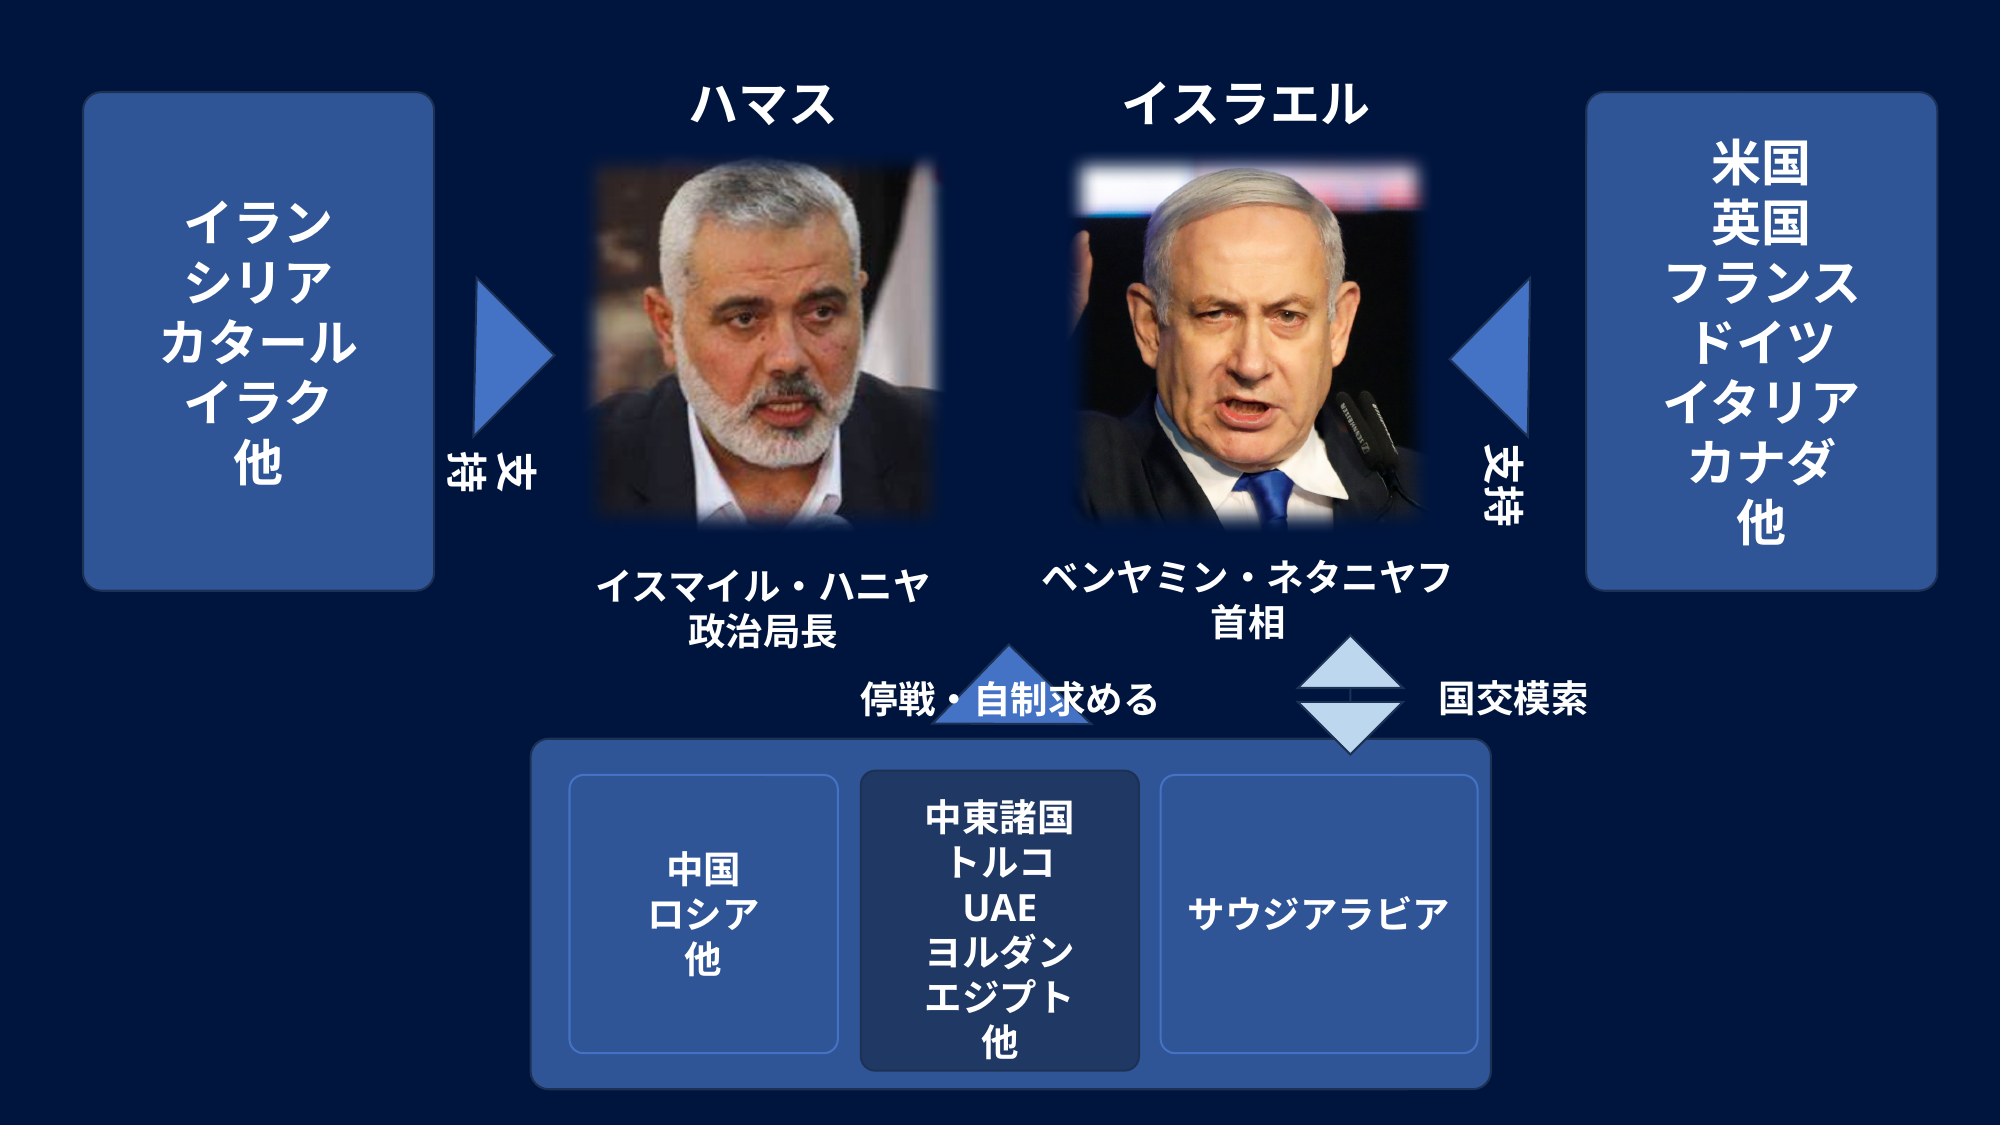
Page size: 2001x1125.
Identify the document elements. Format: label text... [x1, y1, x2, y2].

text_box [529, 737, 1493, 1091]
text_box [984, 662, 1035, 668]
text_box [1472, 275, 1532, 428]
text_box 米国 英国 フランス ドイツ イタリア カナダ 他 [1585, 90, 1939, 592]
text_box 中東諸国 トルコ UAE ヨルダン エジプト 他 [859, 769, 1141, 1072]
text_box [577, 64, 1472, 662]
text_box 停戦・自制求める [845, 668, 1176, 729]
text_box 支持 [469, 436, 551, 536]
text_box 支持 [1472, 428, 1538, 528]
text_box [1295, 662, 1406, 757]
text_box 国交模索 [1424, 667, 1604, 728]
text_box [472, 275, 556, 436]
text_box イラン シリア カタール イラク 他 [81, 90, 436, 592]
text_box 中国 ロシア 他 [568, 773, 839, 1055]
text_box サウジアラビア [1159, 773, 1479, 1055]
